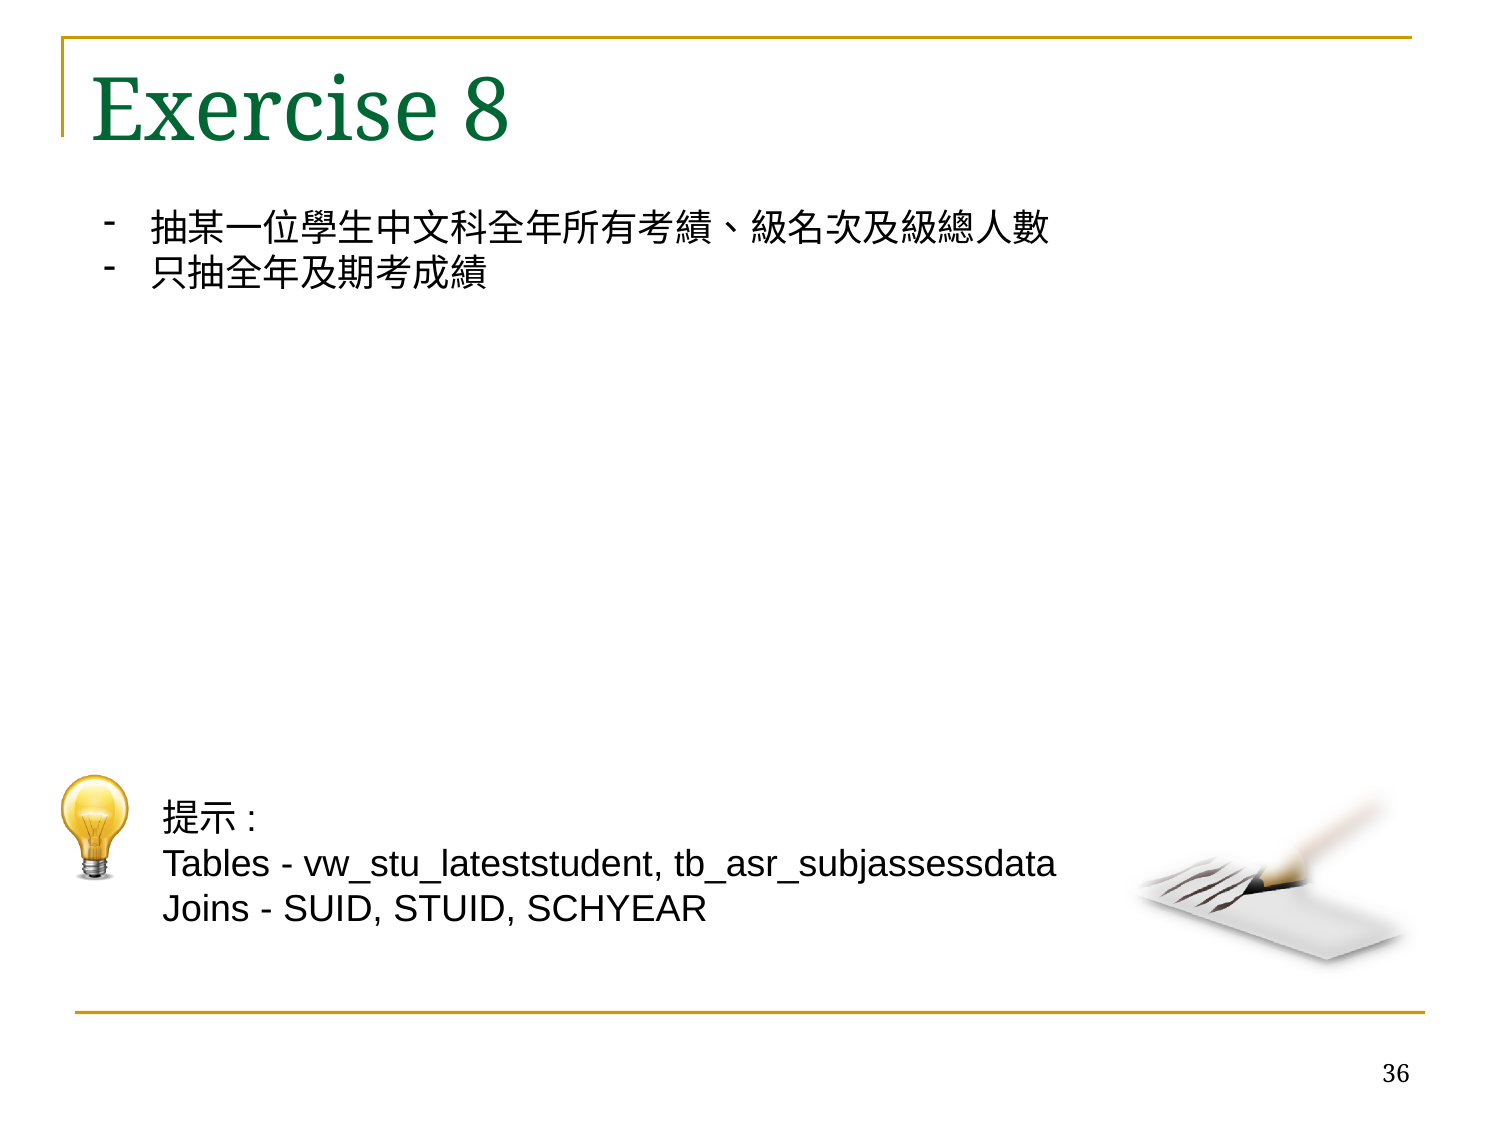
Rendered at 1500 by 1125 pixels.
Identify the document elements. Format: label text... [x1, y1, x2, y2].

picture [1088, 692, 1449, 1053]
text_box 提示: Tables - vw_stu_lateststudent, tb_asr_subjassessdata Joins - SUID, STUID, SCHYEAR [147, 786, 1083, 937]
text_box 抽某一位學生中文科全年所有考績、級名次及級總人數 只抽全年及期考成績 [88, 196, 1282, 347]
picture [41, 774, 148, 882]
title Exercise 8 [75, 45, 1425, 233]
slide_number 36 [1074, 1024, 1425, 1100]
